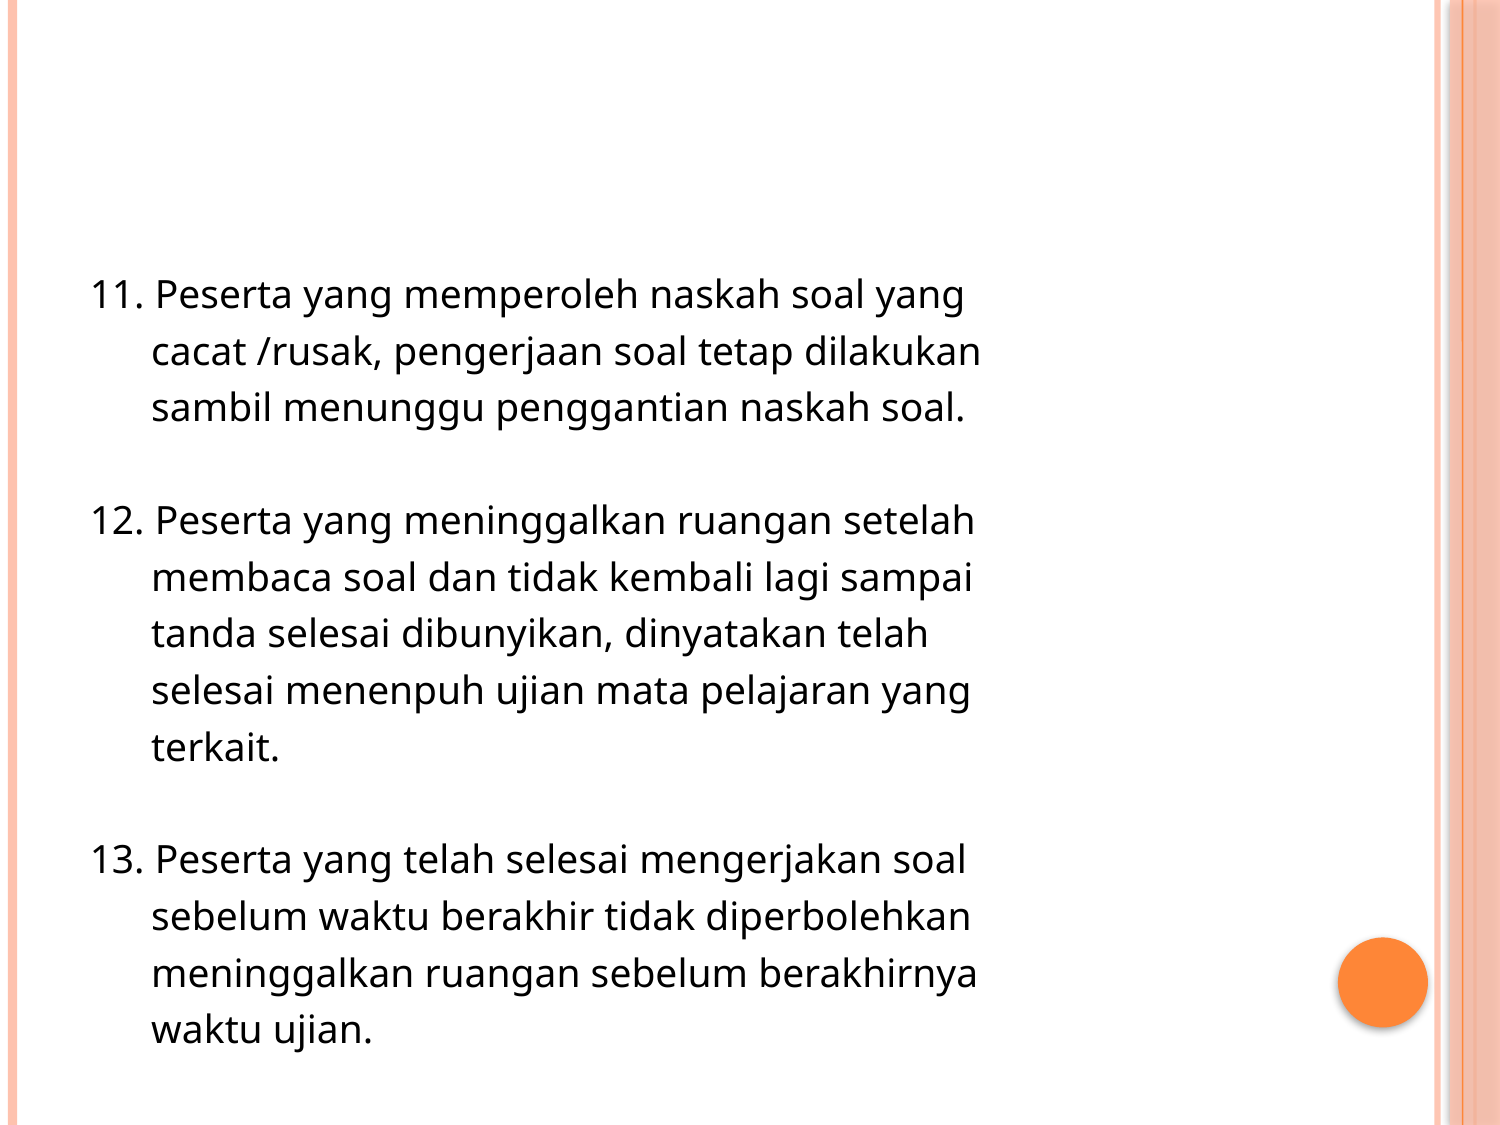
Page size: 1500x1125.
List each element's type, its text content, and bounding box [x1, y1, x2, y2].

list 11. Peserta yang memperoleh naskah soal yang cacat /rusak, pengerjaan soal tetap dilakukan sambil menunggu penggantian naskah soal. 12. Peserta yang meninggalkan ruangan setelah membaca soal dan tidak kembali lagi sampai tanda selesai dibunyikan, dinyatakan telah selesai menenpuh ujian mata pelajaran yang terkait. 13. Peserta yang telah selesai mengerjakan soal sebelum waktu berakhir tidak diperbolehkan meninggalkan ruangan sebelum berakhirnya waktu ujian. [75, 262, 1300, 1062]
